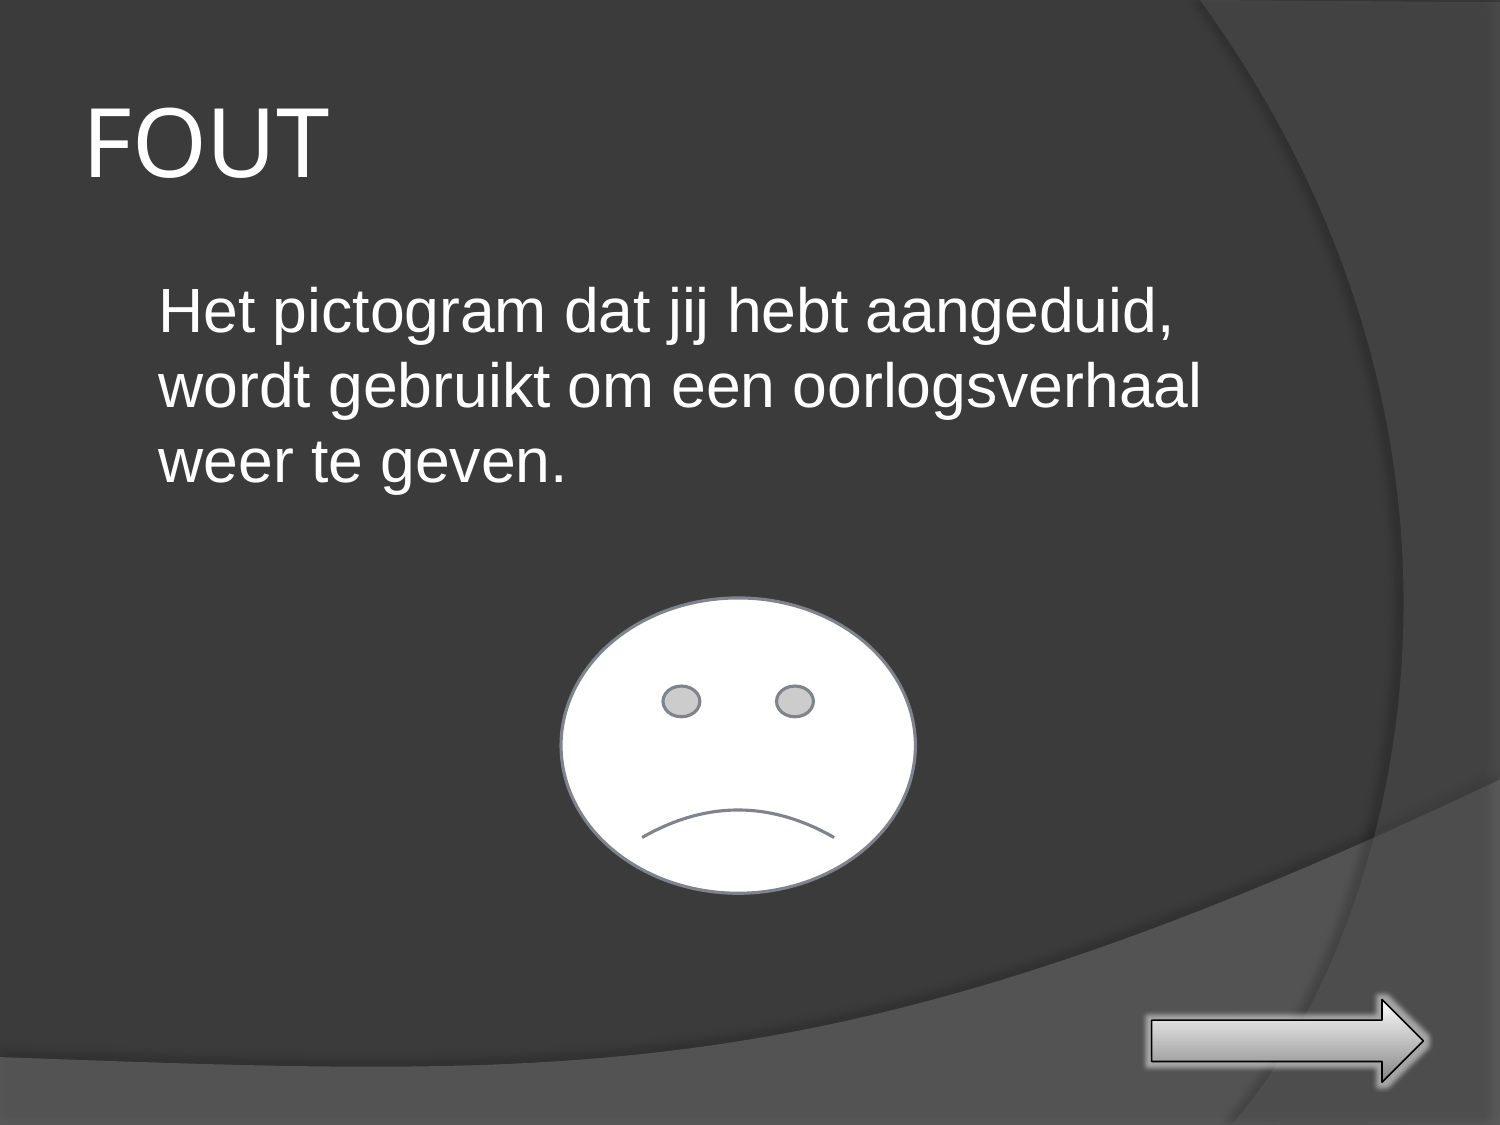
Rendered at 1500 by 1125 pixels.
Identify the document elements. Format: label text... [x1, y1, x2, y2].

text_box [1150, 998, 1424, 1083]
title FOUT [75, 45, 1300, 233]
list Het pictogram dat jij hebt aangeduid, wordt gebruikt om een oorlogsverhaal weer te geven. [75, 262, 1300, 1005]
text_box [559, 596, 917, 895]
